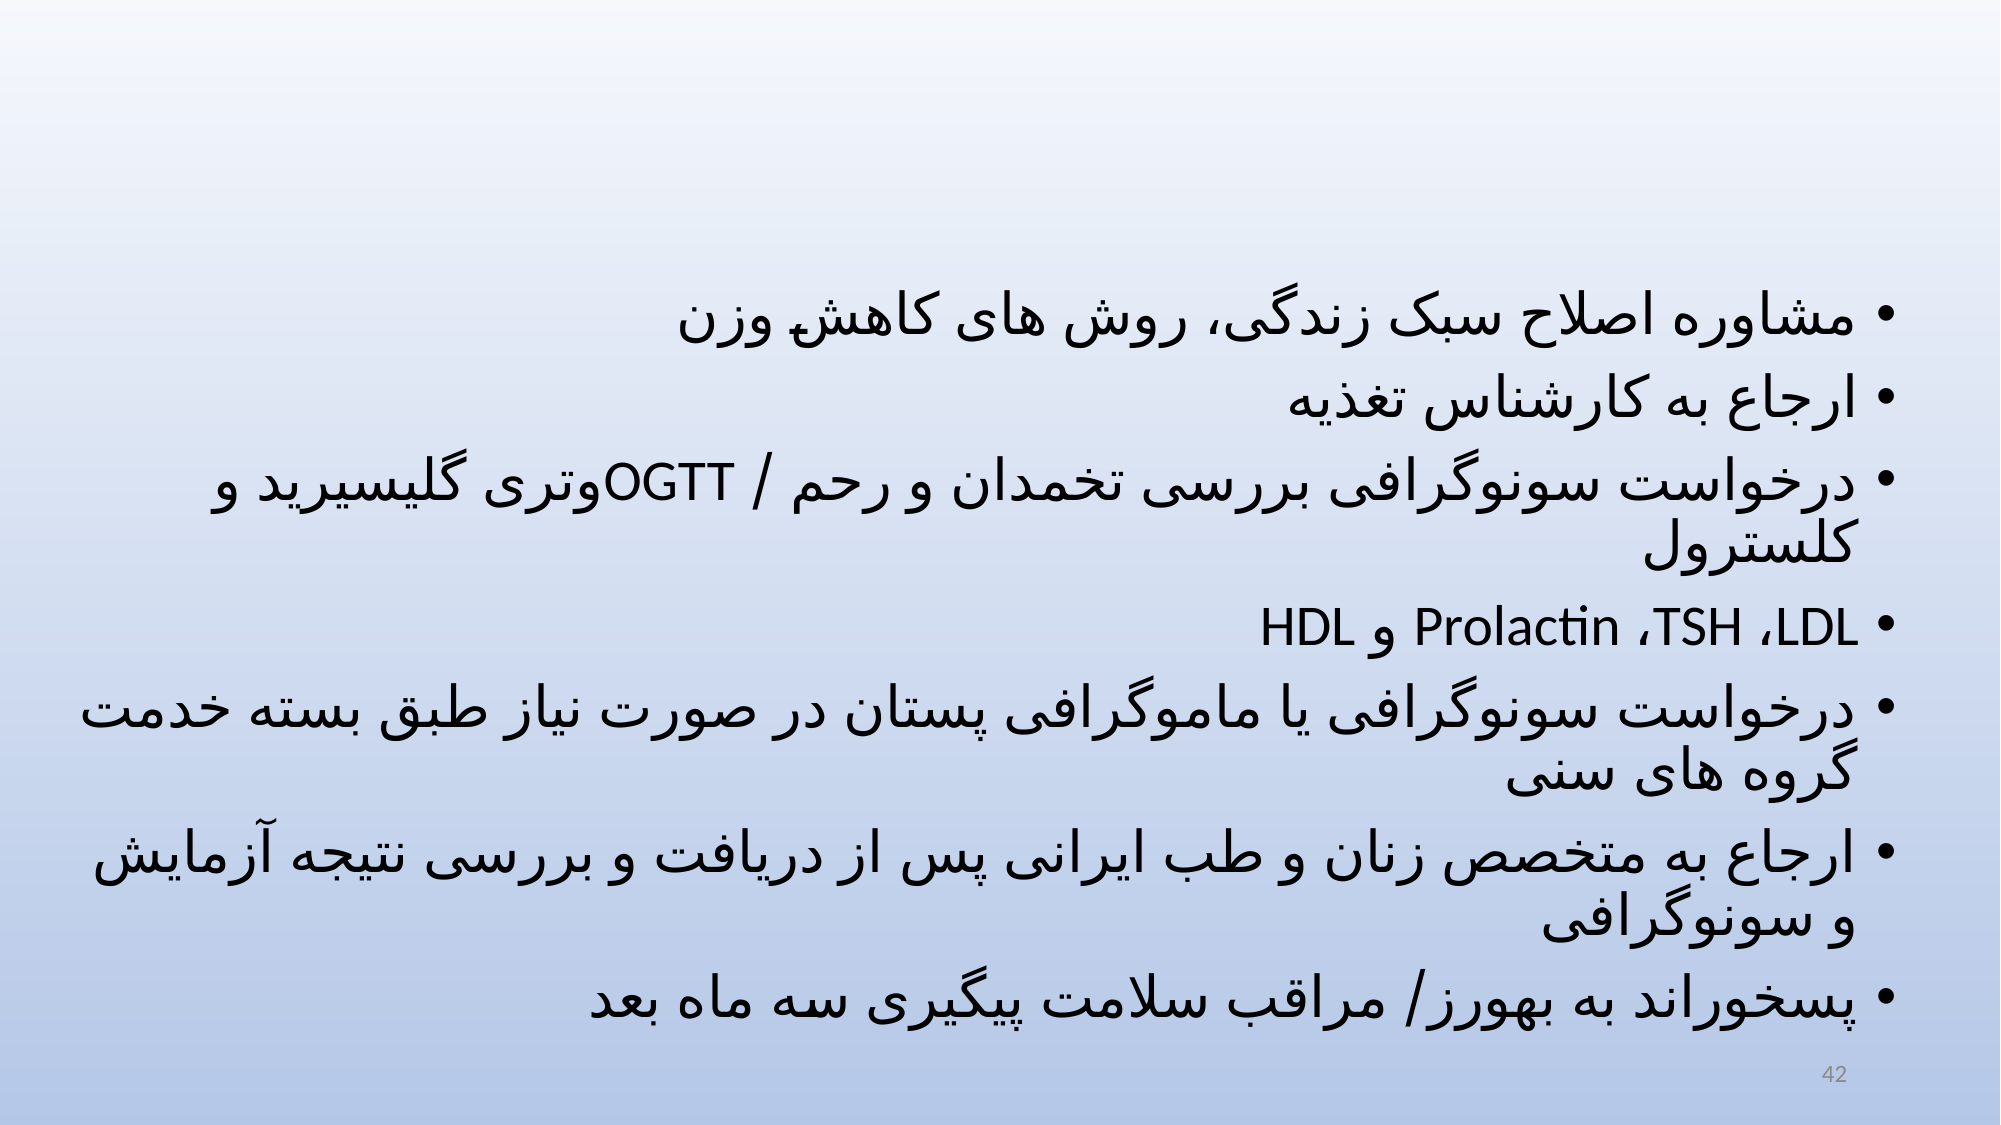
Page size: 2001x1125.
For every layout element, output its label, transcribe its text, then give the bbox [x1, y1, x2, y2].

list مشاوره اصلاح سبک زندگی، روش های کاهش وزن ارجاع به کارشناس تغذیه درخواست سونوگرافی بررسی تخمدان و رحم / OGTTوتری گلیسیرید و کلسترول Prolactin ،TSH ،LDL و HDL درخواست سونوگرافی یا ماموگرافی پستان در صورت نیاز طبق بسته خدمت گروه های سنی ارجاع به متخصص زنان و طب ایرانی پس از دریافت و بررسی نتیجه آزمایش و سونوگرافی پسخوراند به بهورز/ مراقب سلامت پیگیری سه ماه بعد [50, 277, 1911, 1043]
slide_number 42 [1412, 1042, 1863, 1103]
